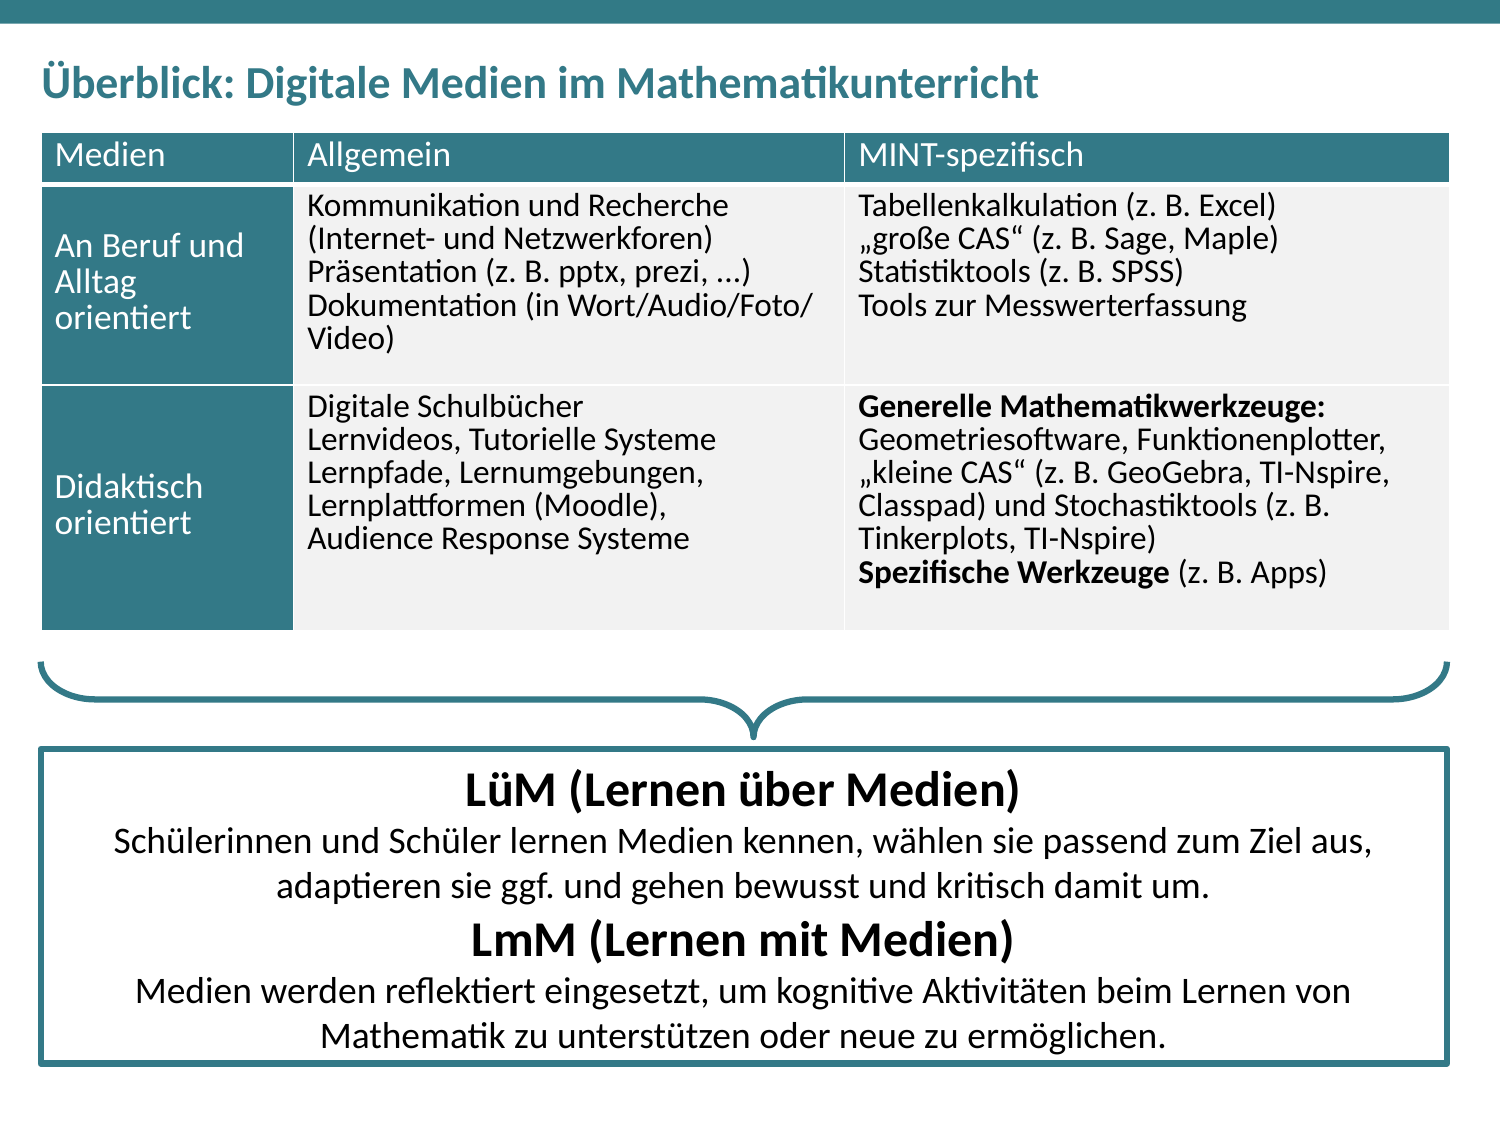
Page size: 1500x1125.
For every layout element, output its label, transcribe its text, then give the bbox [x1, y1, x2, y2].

table_cell Kommunikation und Recherche (Internet- und Netzwerkforen) Präsentation (z. B. pptx, prezi, ...) Dokumentation (in Wort/Audio/Foto/ Video) [294, 187, 844, 384]
table_header Medien [42, 133, 293, 182]
table_cell Tabellenkalkulation (z. B. Excel) „große CAS“ (z. B. Sage, Maple) Statistiktools (z. B. SPSS) Tools zur Messwerterfassung [845, 187, 1449, 384]
table_cell Didaktisch orientiert [42, 386, 293, 630]
table_header MINT-spezifisch [845, 133, 1449, 182]
title Überblick: Digitale Medien im Mathematikunterricht [41, 53, 1459, 119]
text_box [39, 661, 1448, 738]
table_cell An Beruf und Alltag orientiert [42, 187, 293, 384]
table_header Allgemein [294, 133, 844, 182]
table_cell Digitale Schulbücher Lernvideos, Tutorielle Systeme Lernpfade, Lernumgebungen, Lernplattformen (Moodle), Audience Response Systeme [294, 386, 844, 630]
table_cell Generelle Mathematikwerkzeuge: Geometriesoftware, Funktionenplotter, „kleine CAS“ (z. B. GeoGebra, TI-Nspire, Classpad) und Stochastiktools (z. B. Tinkerplots, TI-Nspire) Spezifische Werkzeuge (z. B. Apps) [845, 386, 1449, 630]
text_box LüM (Lernen über Medien) Schülerinnen und Schüler lernen Medien kennen, wählen sie passend zum Ziel aus, adaptieren sie ggf. und gehen bewusst und kritisch damit um. LmM (Lernen mit Medien) Medien werden reflektiert eingesetzt, um kognitive Aktivitäten beim Lernen von Mathematik zu unterstützen oder neue zu ermöglichen. [40, 748, 1447, 1064]
